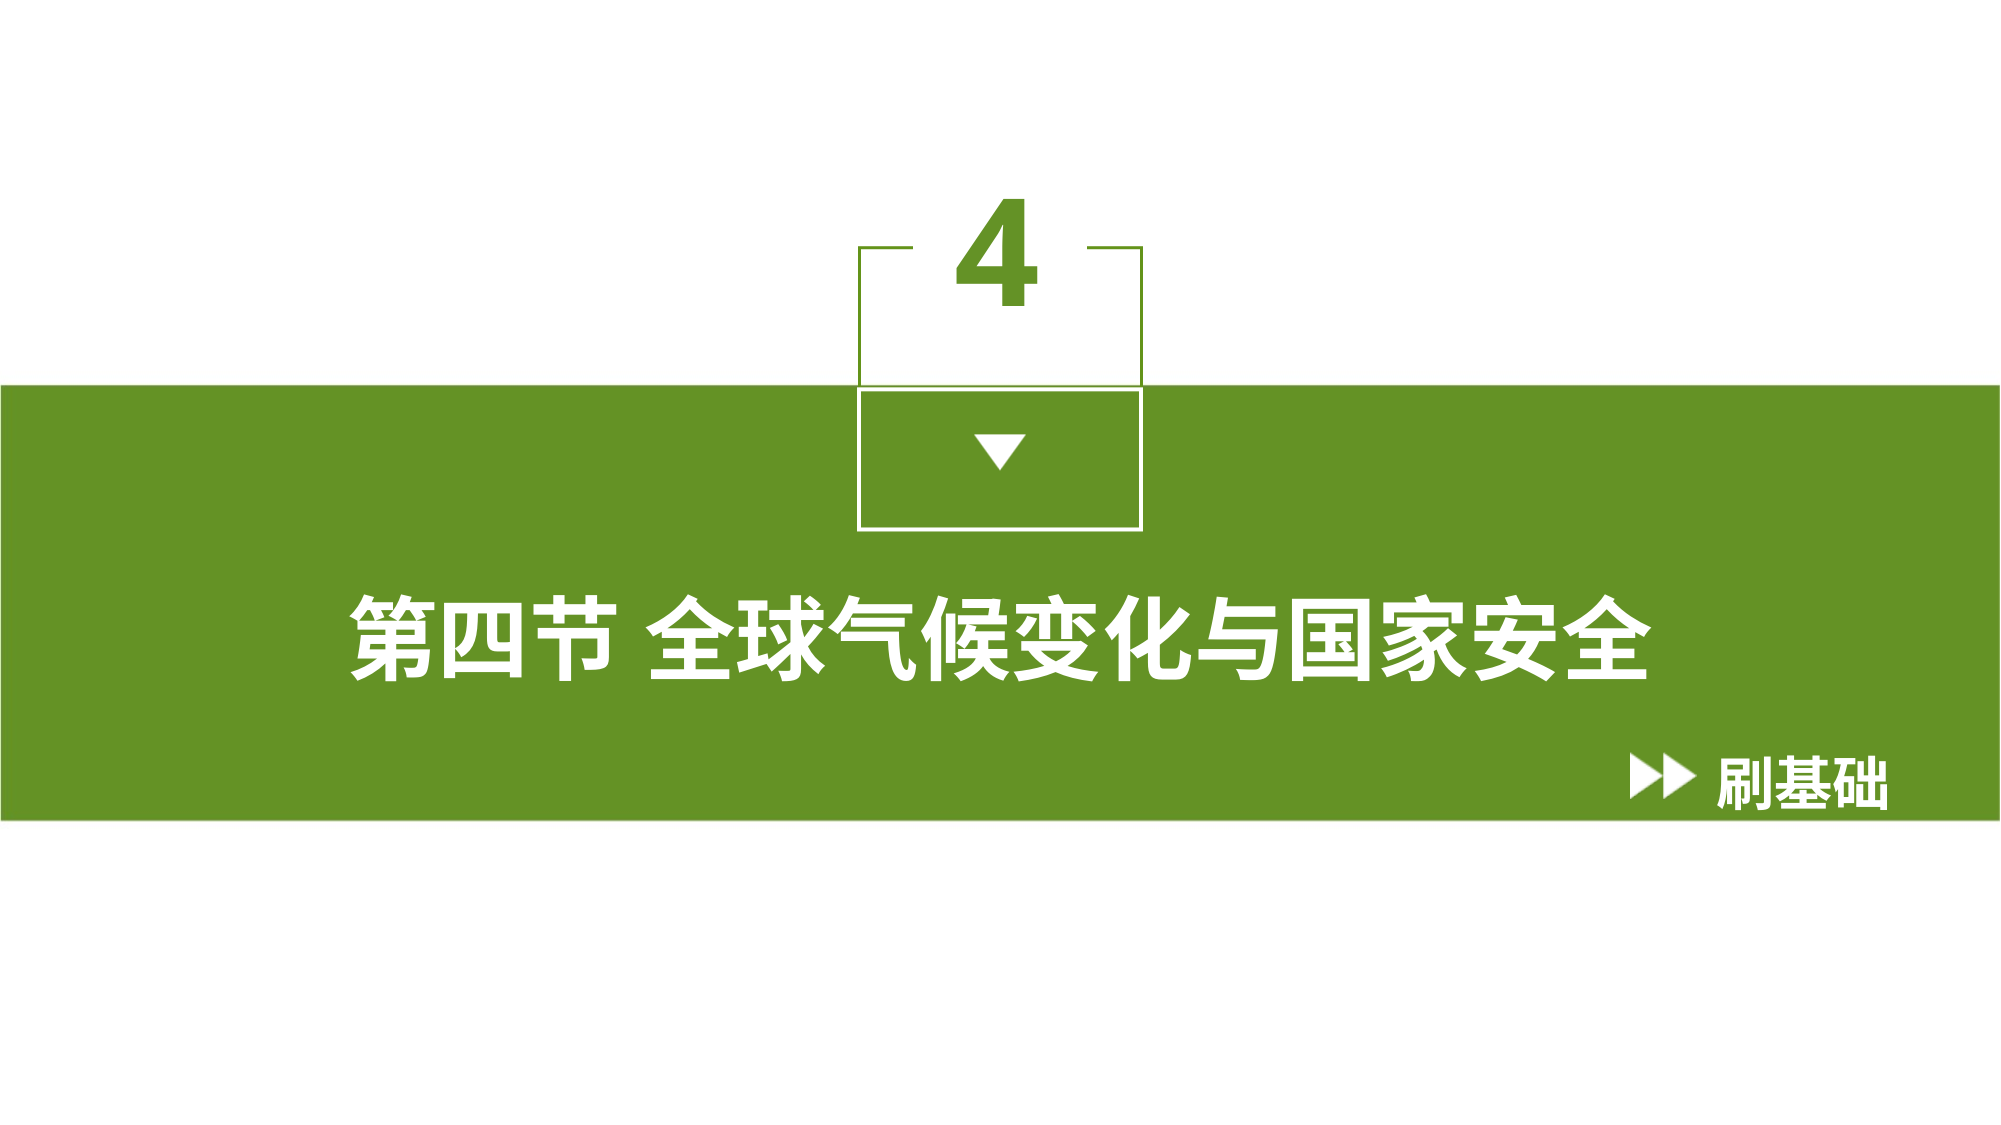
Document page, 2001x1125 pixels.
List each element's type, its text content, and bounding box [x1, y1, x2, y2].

picture [0, 699, 2000, 1125]
text_box 4 [865, 148, 1130, 345]
text_box 刷基础 [1715, 718, 1997, 812]
picture [0, 0, 2000, 572]
text_box 第四节 全球气候变化与国家安全 [0, 572, 2000, 699]
